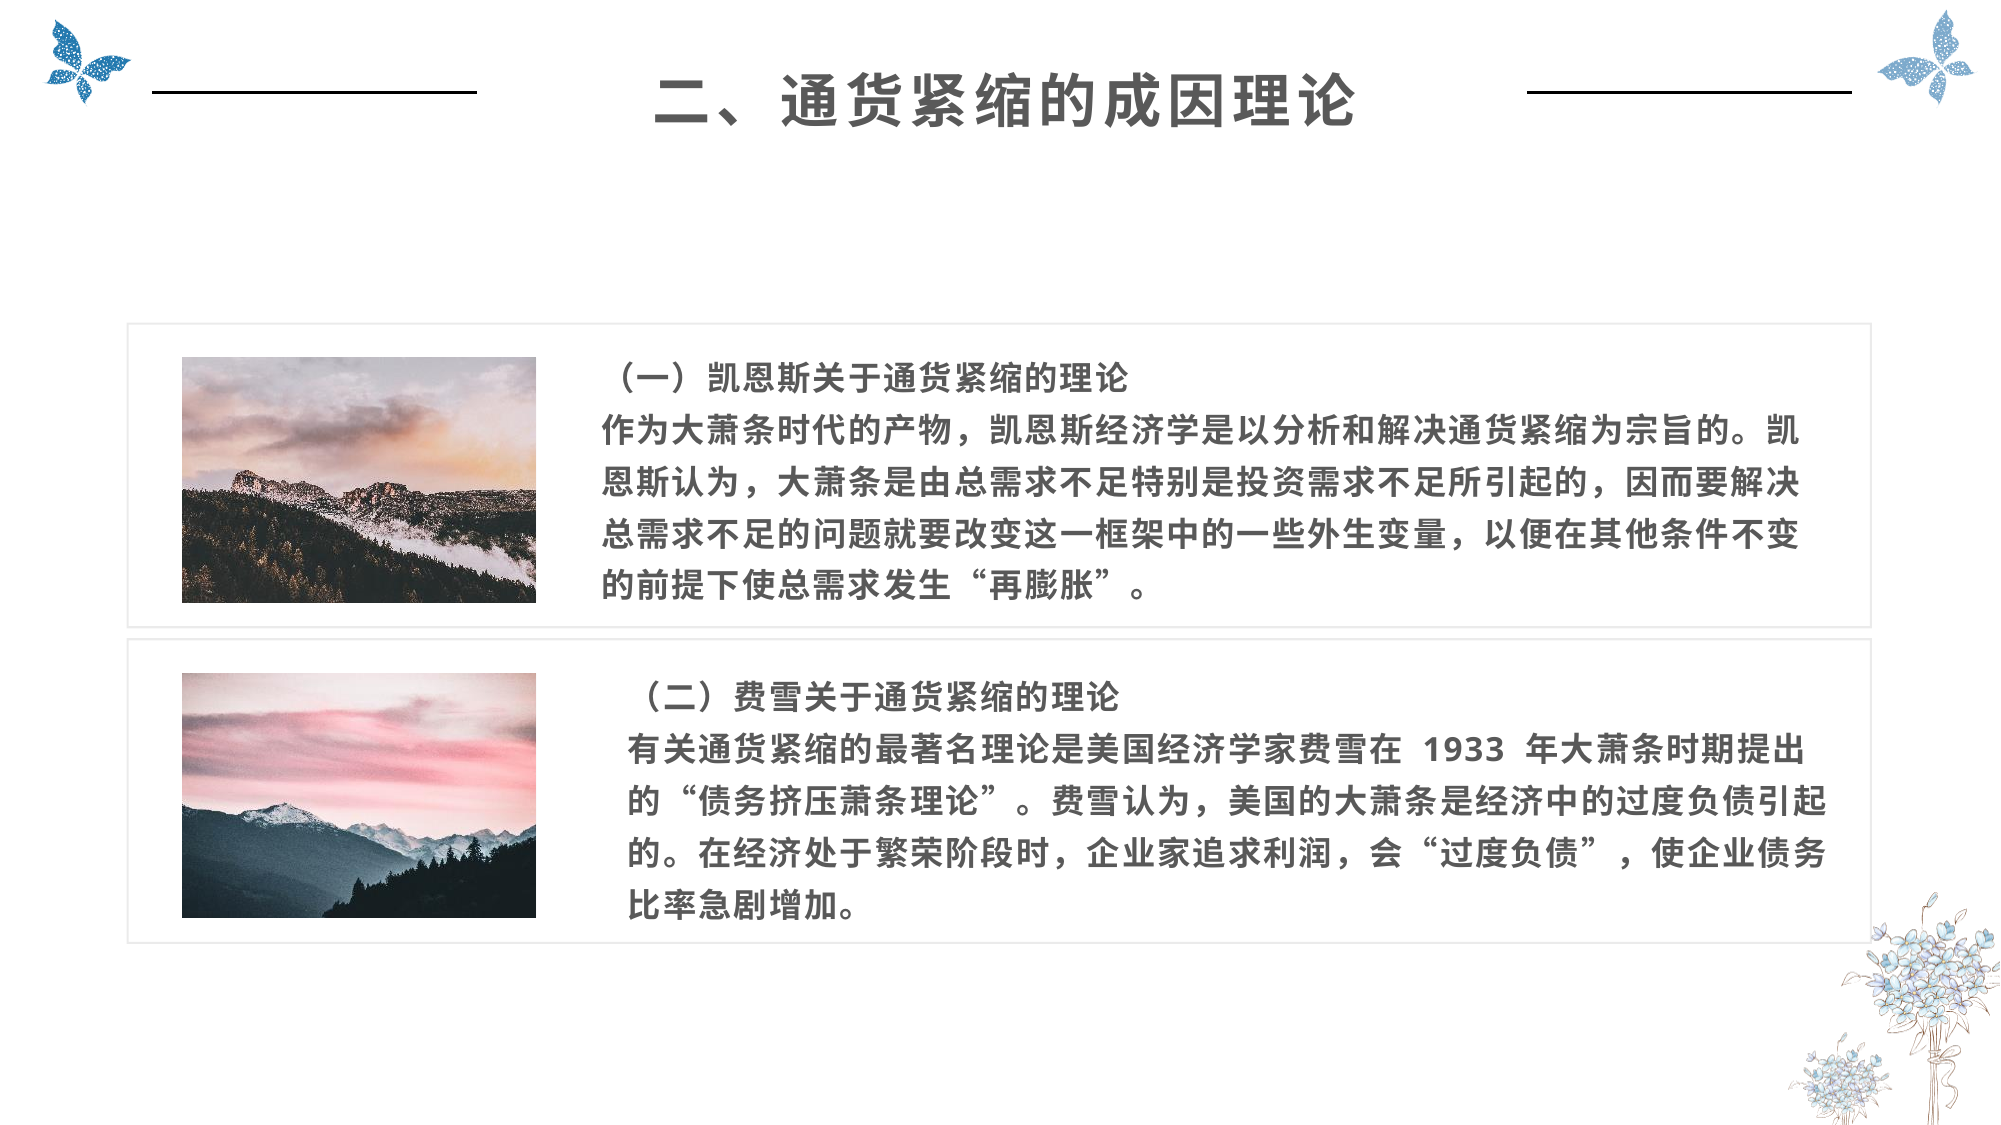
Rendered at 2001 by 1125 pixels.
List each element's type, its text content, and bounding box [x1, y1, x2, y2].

text_box [127, 638, 1872, 944]
picture [181, 673, 537, 918]
text_box （二）费雪关于通货紧缩的理论 有关通货紧缩的最著名理论是美国经济学家费雪在 1933 年大萧条时期提出的“债务挤压萧条理论”。费雪认为，美国的大萧条是经济中的过度负债引起的。在经济处于繁荣阶段时，企业家追求利润，会“过度负债”，使企业债务比率急剧增加。 [613, 656, 1852, 931]
picture [181, 357, 537, 603]
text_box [151, 55, 1852, 142]
text_box （一）凯恩斯关于通货紧缩的理论 作为大萧条时代的产物，凯恩斯经济学是以分析和解决通货紧缩为宗旨的。凯 恩斯认为，大萧条是由总需求不足特别是投资需求不足所引起的，因而要解决总需求不足的问题就要改变这一框架中的一些外生变量，以便在其他条件不变的前提下使总需求发生“再膨胀”。 [586, 337, 1825, 612]
picture [1788, 892, 2000, 1125]
text_box [127, 323, 1872, 628]
